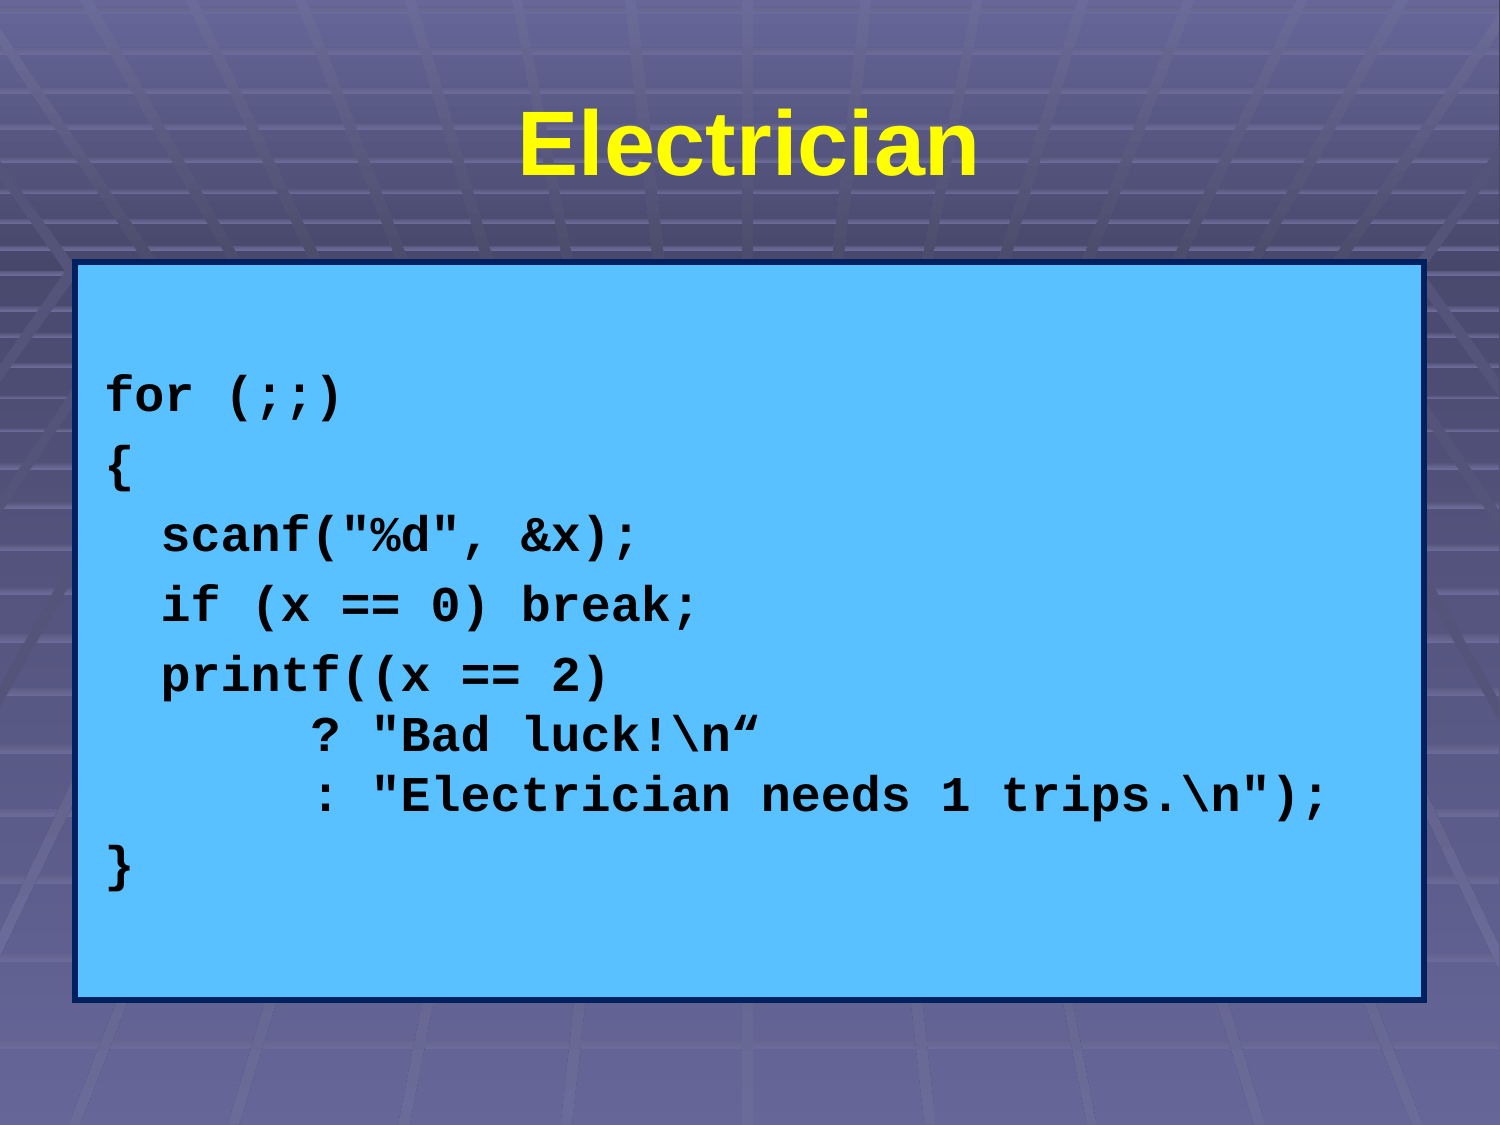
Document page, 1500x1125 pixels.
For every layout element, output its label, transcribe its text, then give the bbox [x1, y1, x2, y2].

title Electrician [74, 44, 1425, 233]
list for (;;) { scanf("%d", &x); if (x == 0) break; printf((x == 2) ? "Bad luck!\n“ : "Electrician needs 1 trips.\n"); } [72, 259, 1427, 1003]
